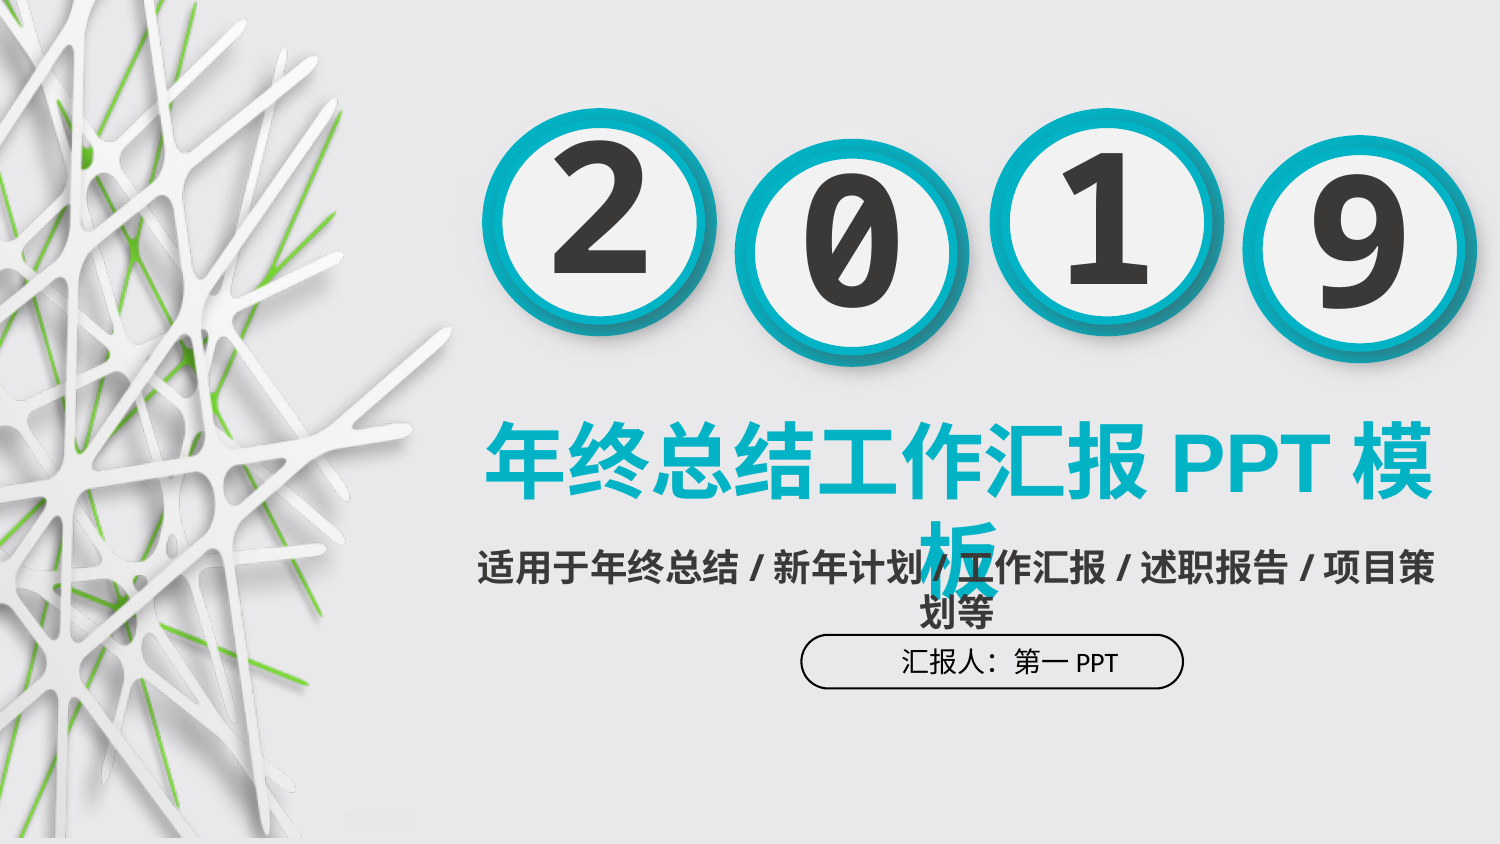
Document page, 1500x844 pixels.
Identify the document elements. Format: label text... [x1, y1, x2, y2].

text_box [445, 72, 754, 372]
picture [0, 0, 458, 839]
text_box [1206, 99, 1500, 399]
text_box 汇报人：第一PPT [886, 636, 1134, 686]
text_box 适用于年终总结/新年计划/工作汇报/述职报告/项目策划等 [458, 538, 1462, 640]
text_box [800, 633, 1185, 690]
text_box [698, 103, 1006, 402]
text_box 年终总结工作汇报PPT模板 [458, 403, 1470, 616]
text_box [953, 72, 1261, 372]
